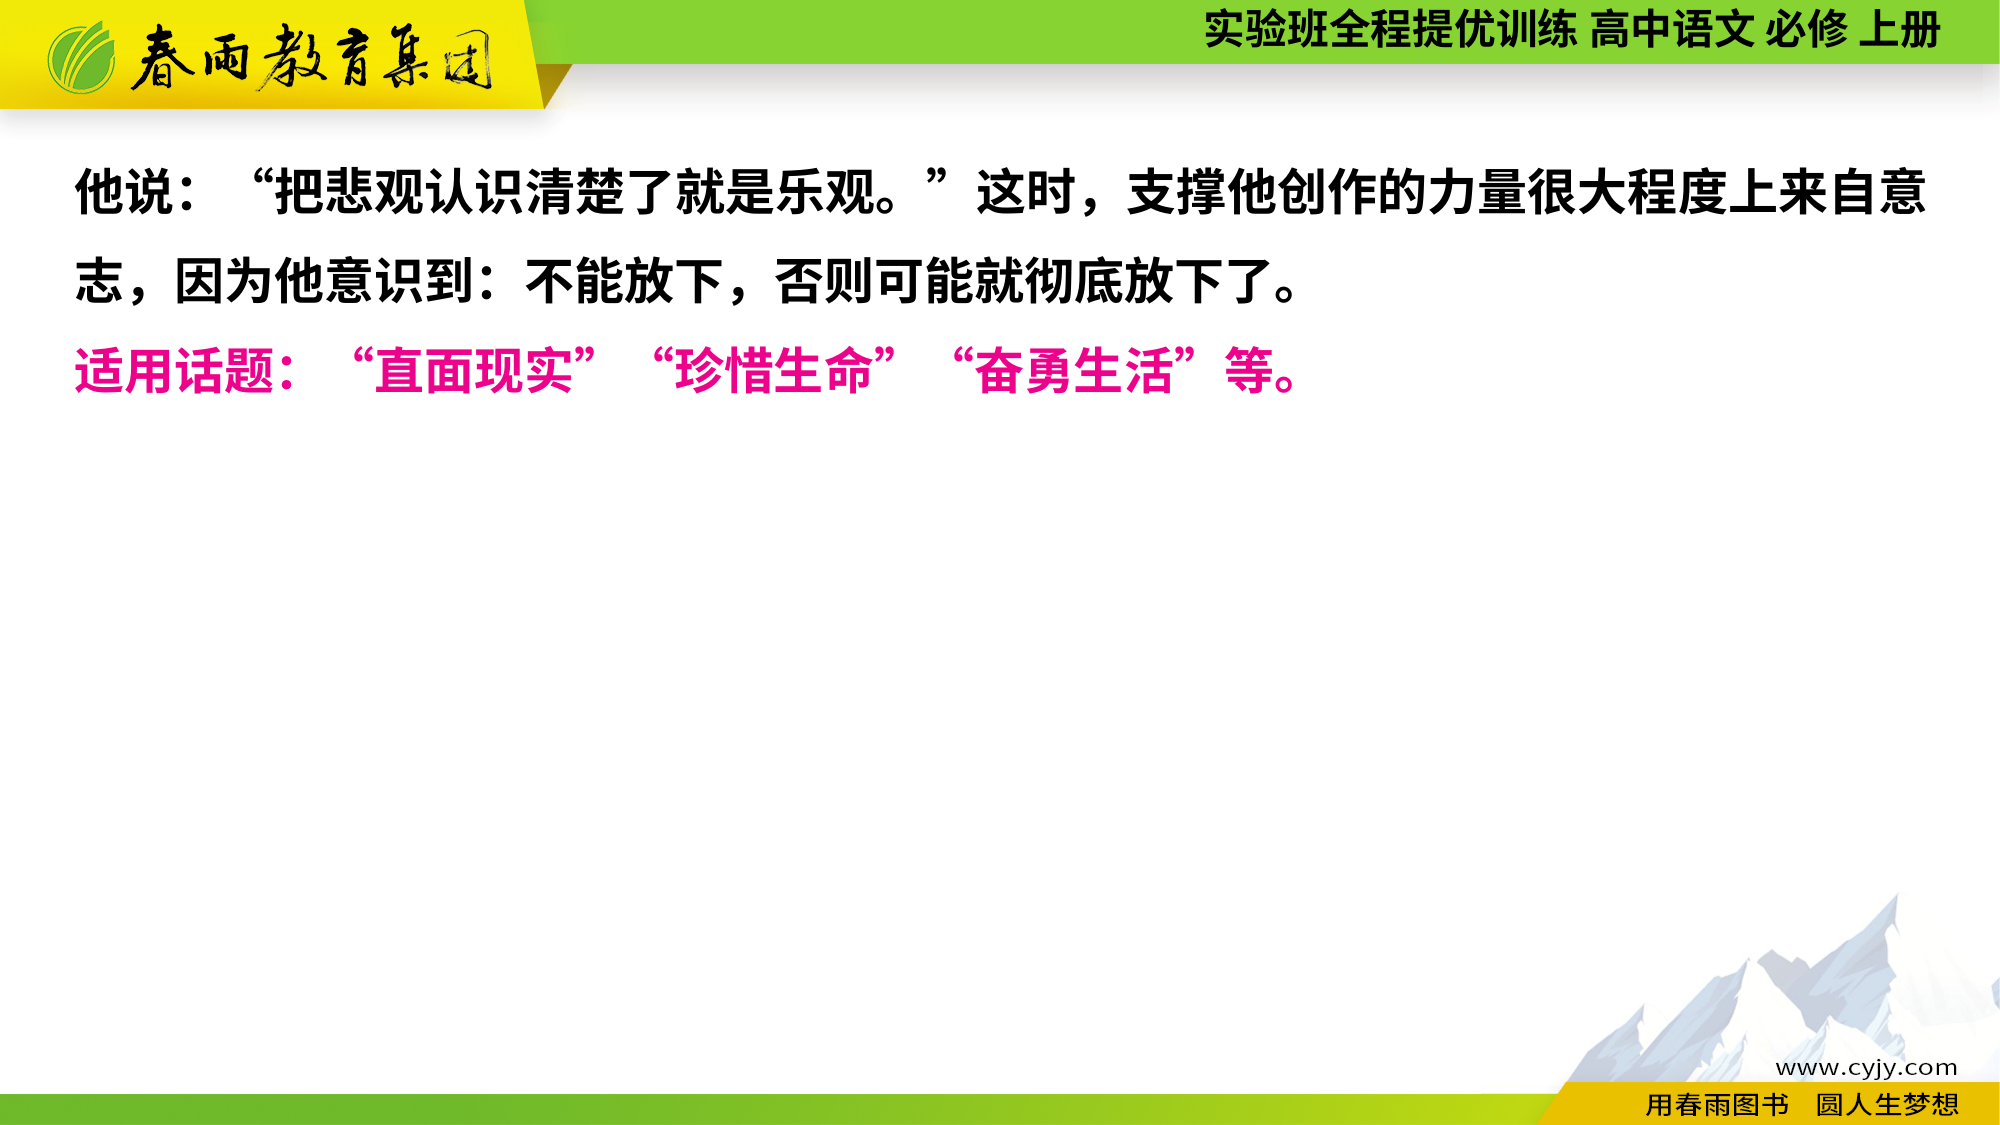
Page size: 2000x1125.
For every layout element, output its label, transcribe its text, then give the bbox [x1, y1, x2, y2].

list 他说：“把悲观认识清楚了就是乐观。”这时，支撑他创作的力量很大程度上来自意志，因为他意识到：不能放下，否则可能就彻底放下了。 适用话题：“直面现实”“珍惜生命”“奋勇生活”等。 [59, 122, 1944, 411]
picture [0, 0, 2000, 1125]
